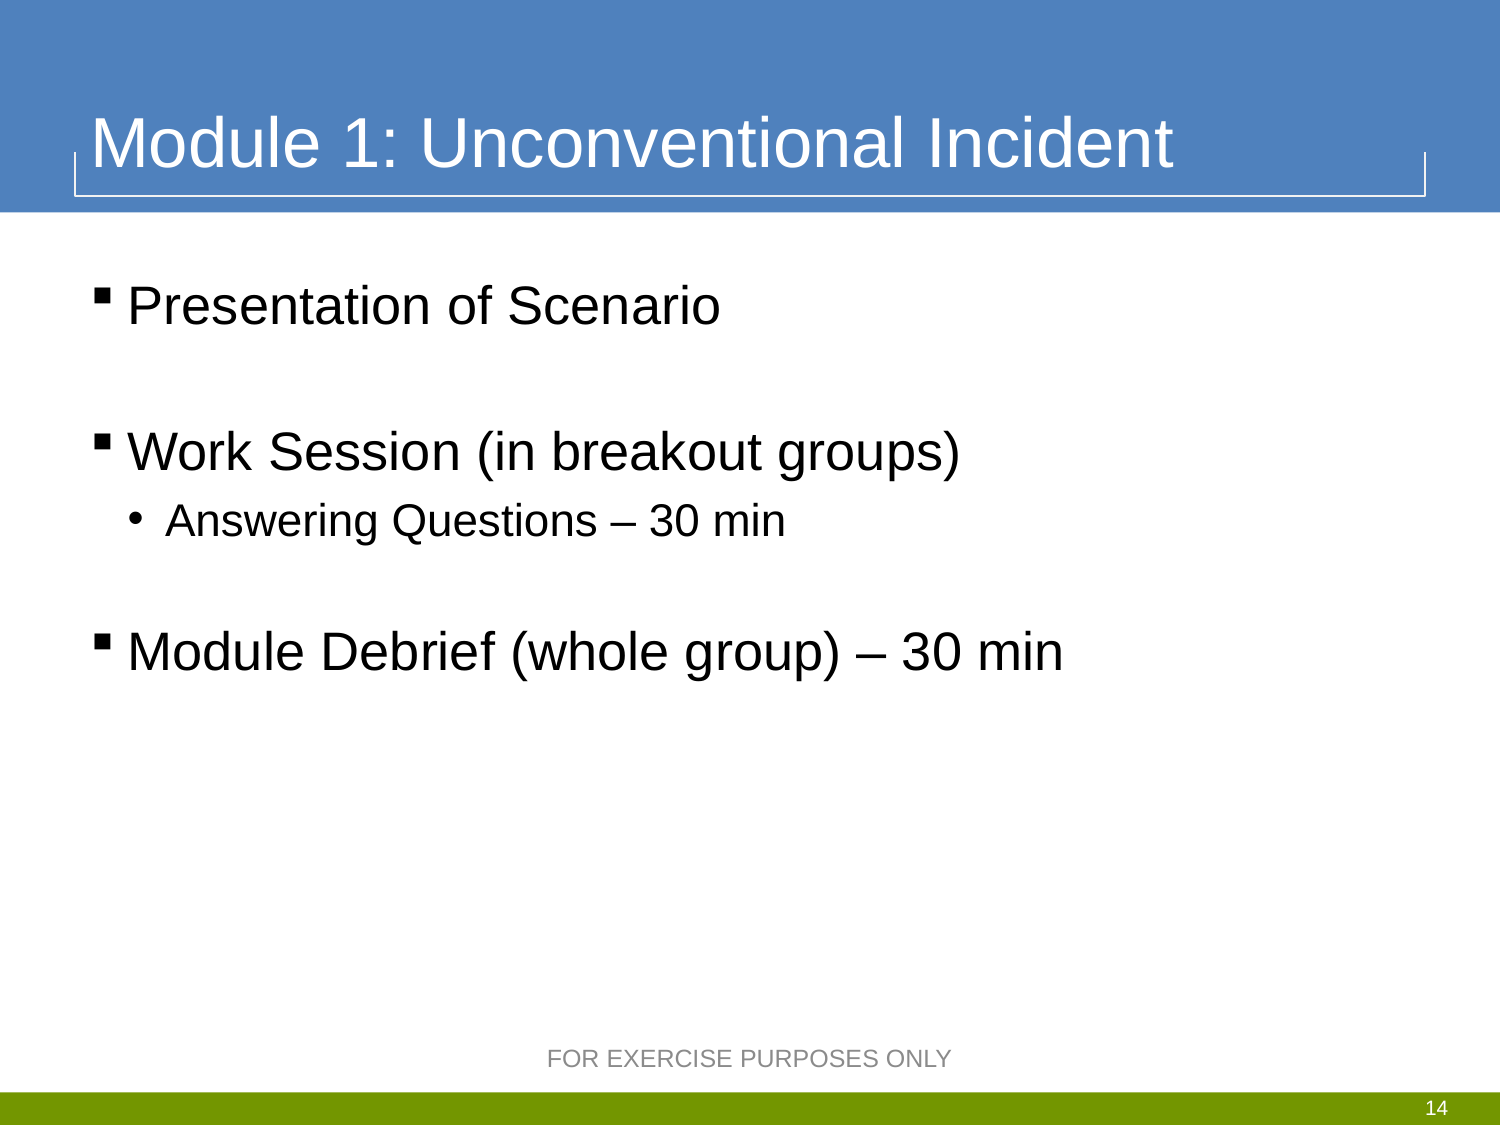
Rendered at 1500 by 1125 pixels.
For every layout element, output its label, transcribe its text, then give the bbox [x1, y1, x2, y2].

title Module 1: Unconventional Incident [74, 44, 1426, 233]
list Presentation of Scenario Work Session (in breakout groups) Answering Questions – 30 min Module Debrief (whole group) – 30 min [74, 262, 1426, 1006]
footer FOR EXERCISE PURPOSES ONLY [512, 1042, 988, 1103]
